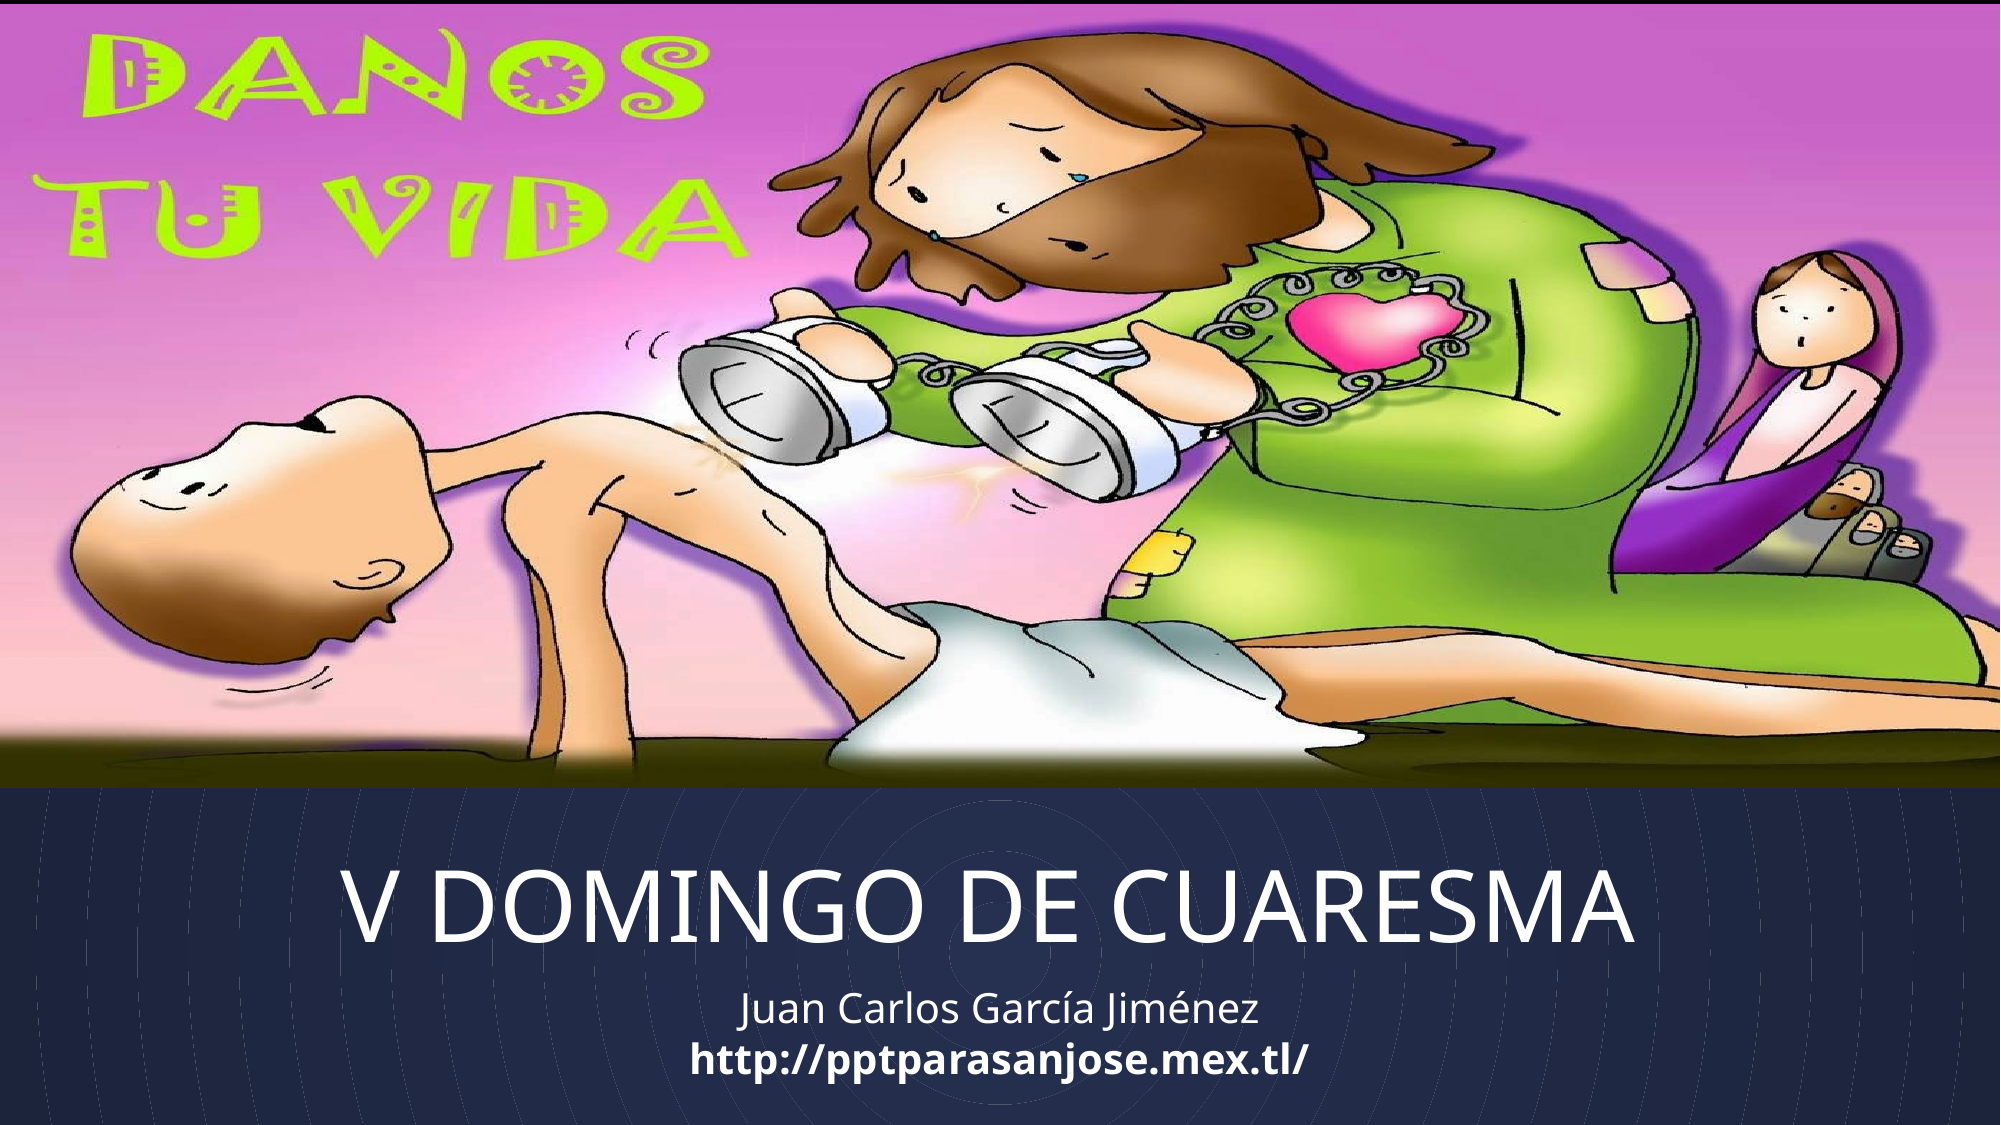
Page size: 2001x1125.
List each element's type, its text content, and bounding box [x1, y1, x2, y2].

subtitle Juan Carlos García Jiménez http://pptparasanjose.mex.tl/ [249, 975, 1750, 1100]
picture [0, 4, 2000, 788]
text_box [0, 0, 2000, 4]
title V DOMINGO DE CUARESMA [173, 788, 1804, 975]
